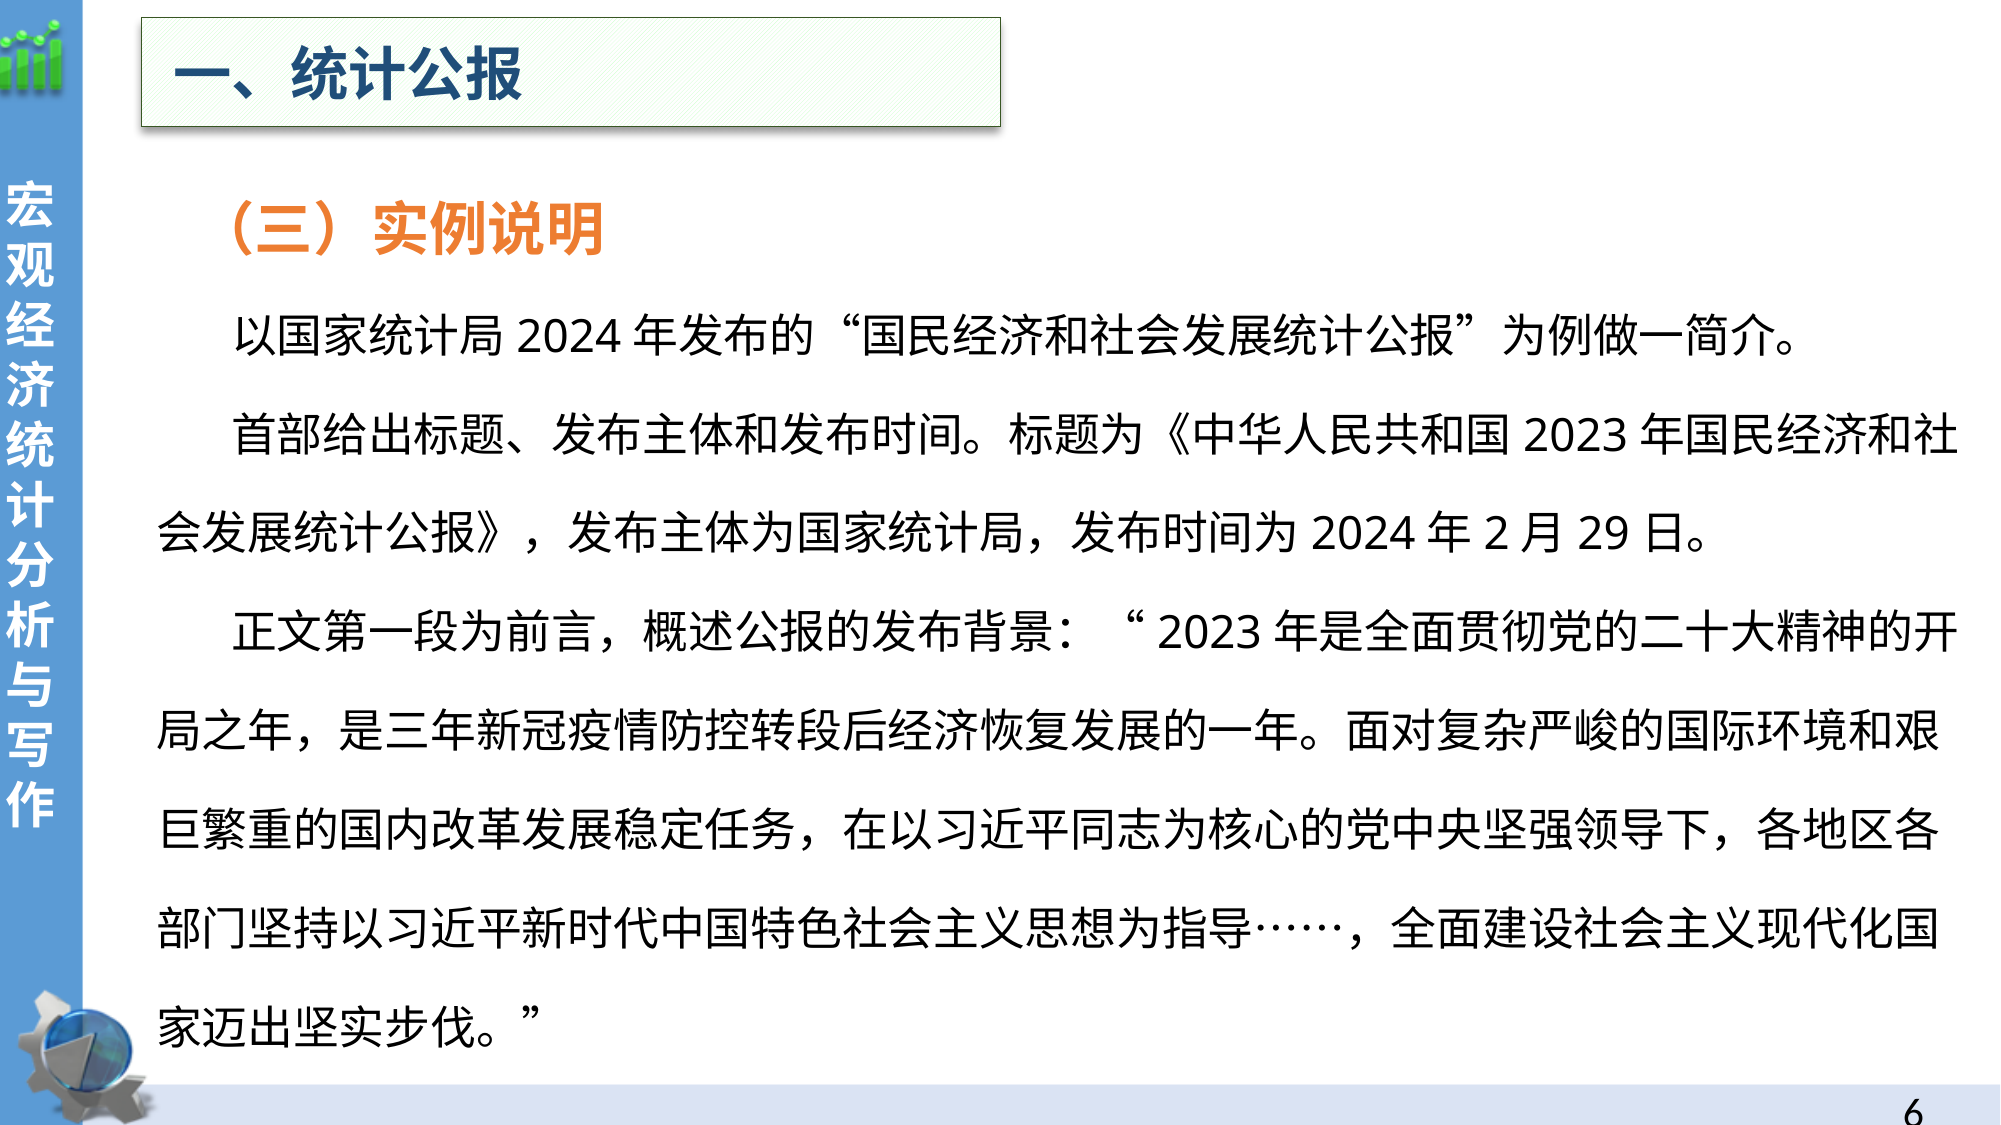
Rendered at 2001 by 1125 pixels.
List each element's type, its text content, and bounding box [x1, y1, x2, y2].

text_box 一、统计公报 [141, 17, 1000, 127]
picture [0, 0, 2001, 1125]
text_box （三）实例说明 以国家统计局2024年发布的“国民经济和社会发展统计公报”为例做一简介。 首部给出标题、发布主体和发布时间。标题为《中华人民共和国2023年国民经济和社会发展统计公报》，发布主体为国家统计局，发布时间为2024年2月29日。 正文第一段为前言，概述公报的发布背景：“2023年是全面贯彻党的二十大精神的开局之年，是三年新冠疫情防控转段后经济恢复发展的一年。面对复杂严峻的国际环境和艰巨繁重的国内改革发展稳定任务，在以习近平同志为核心的党中央坚强领导下，各地区各部门坚持以习近平新时代中国特色社会主义思想为指导……，全面建设社会主义现代化国家迈出坚实步伐。” [141, 149, 2000, 1061]
slide_number 5 [1786, 1085, 1940, 1125]
